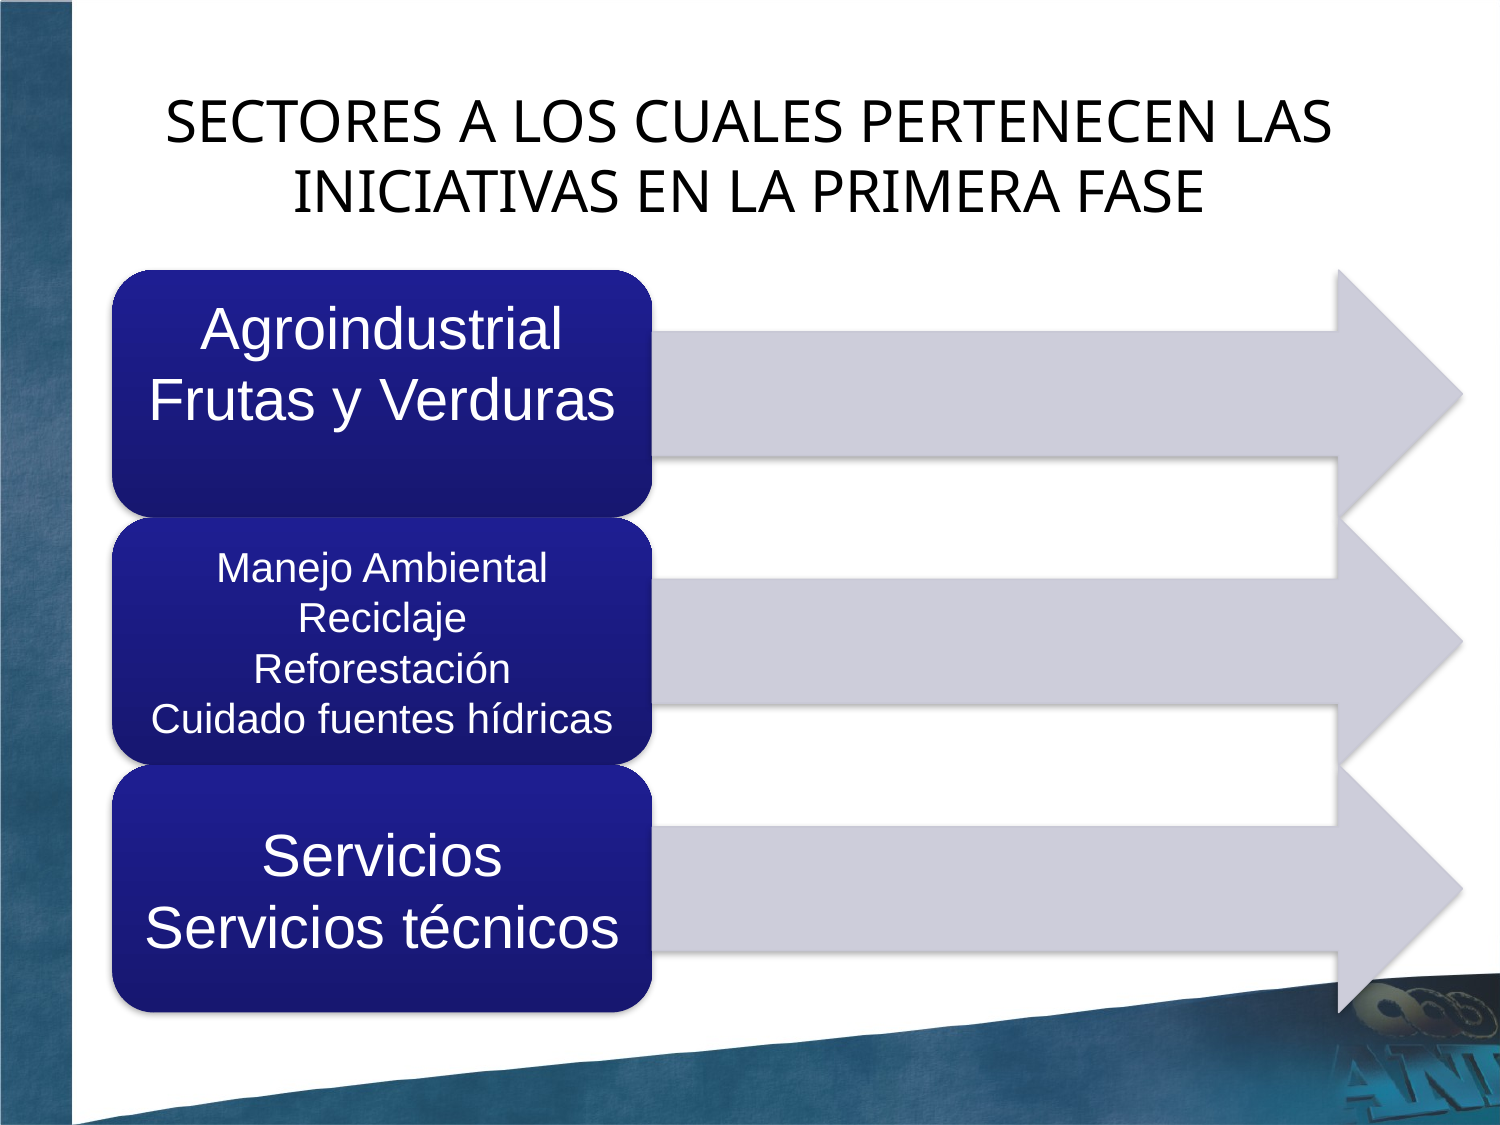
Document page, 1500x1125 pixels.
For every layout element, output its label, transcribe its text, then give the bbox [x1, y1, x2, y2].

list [112, 269, 1463, 1013]
title SECTORES A LOS CUALES PERTENECEN LAS INICIATIVAS EN LA PRIMERA FASE [74, 44, 1426, 263]
picture [0, 0, 1500, 1125]
